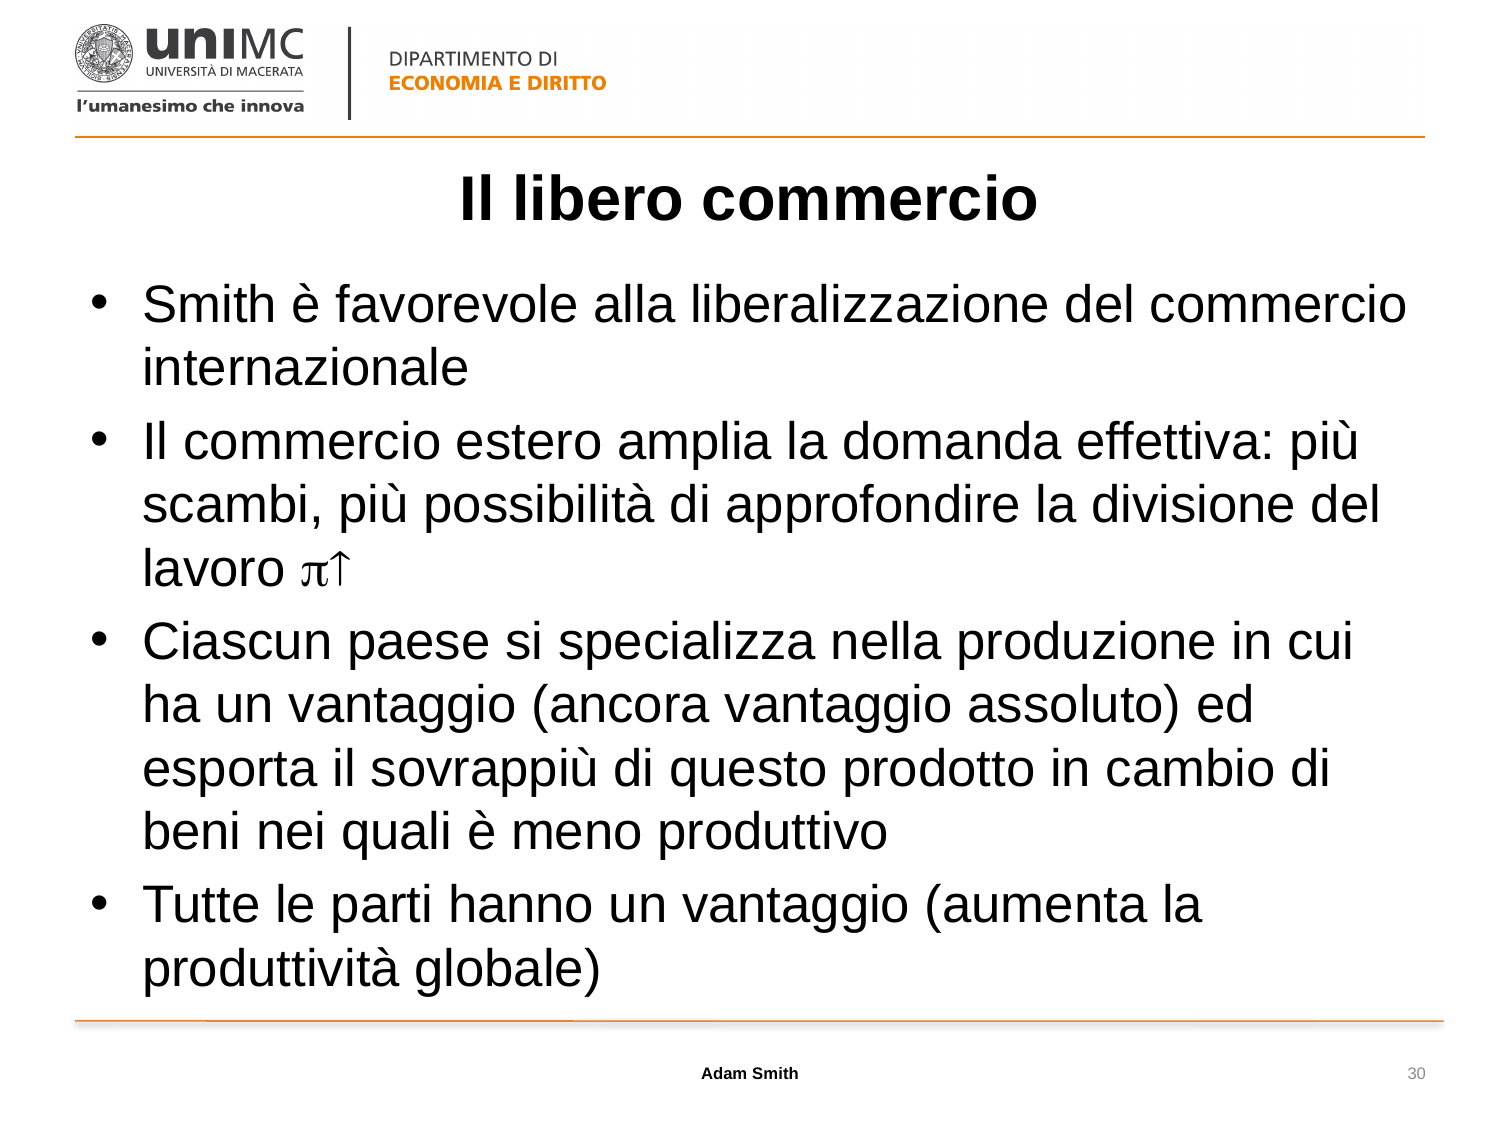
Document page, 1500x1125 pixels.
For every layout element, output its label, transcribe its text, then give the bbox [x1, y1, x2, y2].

footer Adam Smith [512, 1042, 988, 1103]
title Il libero commercio [75, 149, 1425, 241]
picture [75, 24, 1425, 138]
slide_number 30 [1091, 1042, 1442, 1103]
list Smith è favorevole alla liberalizzazione del commercio internazionale Il commercio estero amplia la domanda effettiva: più scambi, più possibilità di approfondire la divisione del lavoro  Ciascun paese si specializza nella produzione in cui ha un vantaggio (ancora vantaggio assoluto) ed esporta il sovrappiù di questo prodotto in cambio di beni nei quali è meno produttivo Tutte le parti hanno un vantaggio (aumenta la produttività globale) [75, 262, 1425, 1005]
